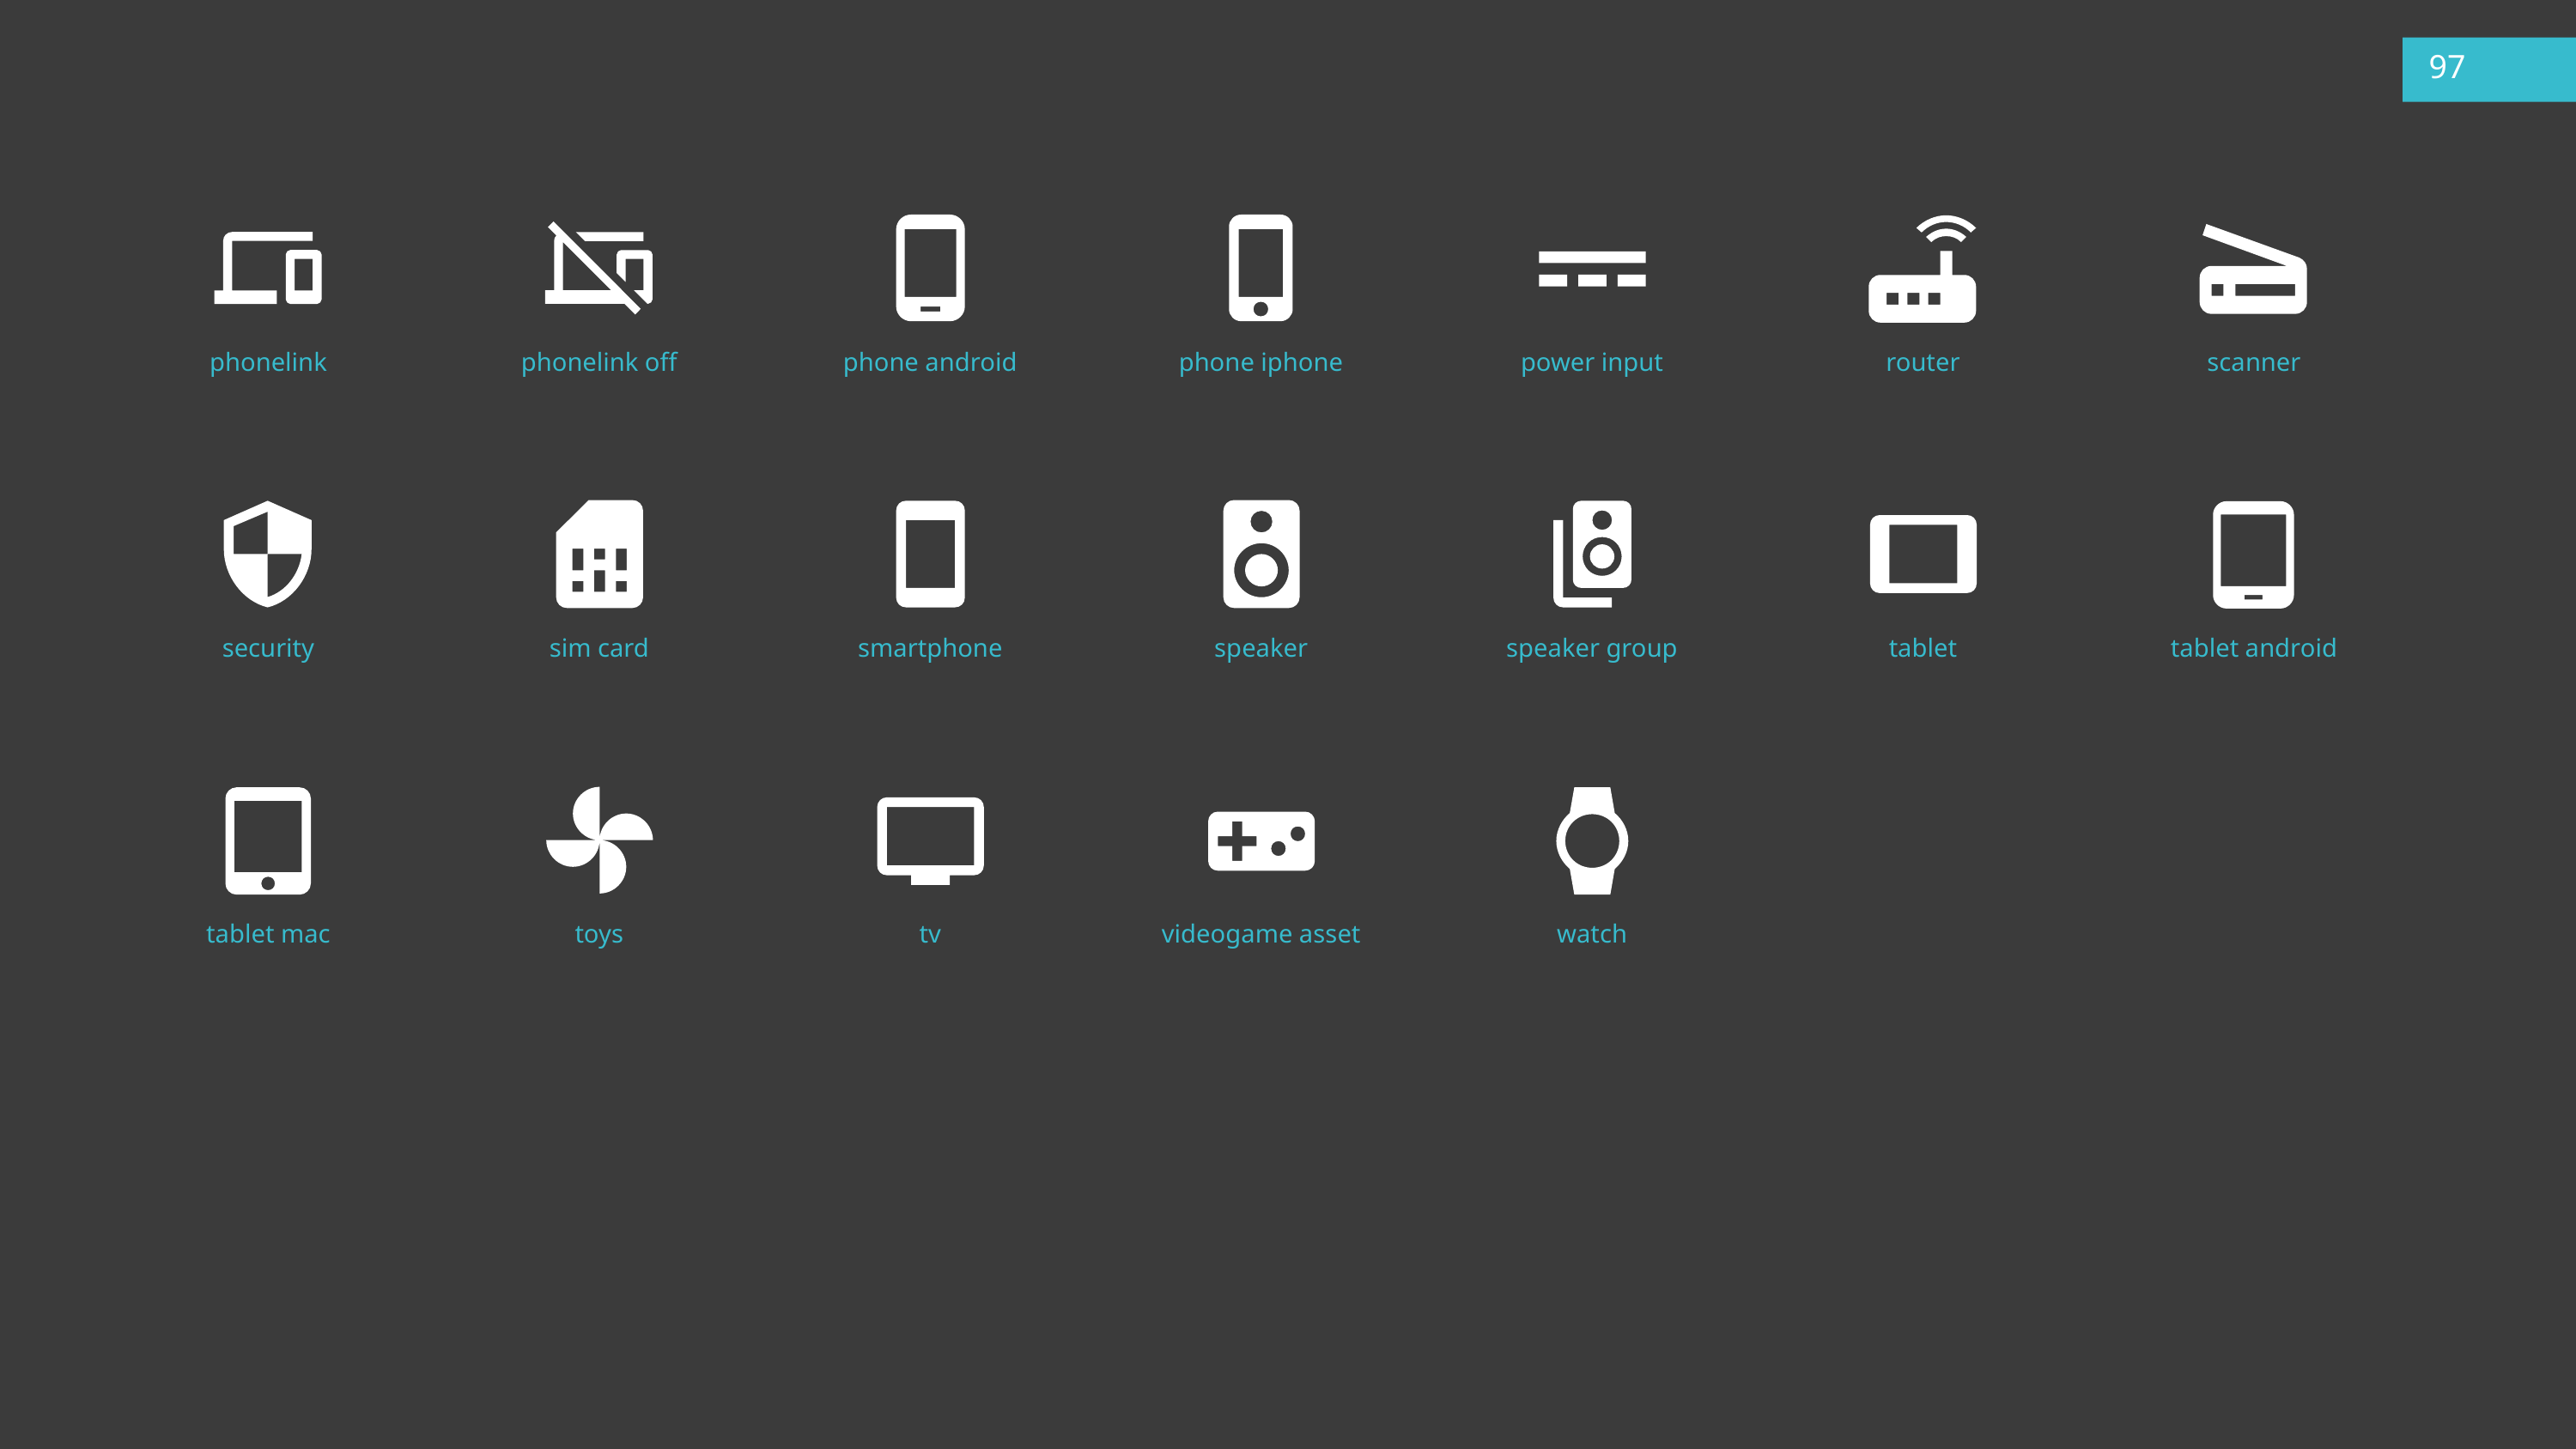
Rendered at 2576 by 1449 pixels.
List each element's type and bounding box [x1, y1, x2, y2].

text_box [544, 221, 641, 315]
text_box [896, 500, 965, 608]
text_box [1556, 787, 1629, 895]
text_box [896, 214, 965, 322]
text_box [225, 787, 312, 895]
text_box [556, 500, 643, 609]
text_box [285, 250, 322, 305]
text_box [1916, 215, 1977, 233]
text_box [2199, 223, 2307, 314]
text_box [1539, 251, 1646, 264]
text_box [877, 797, 984, 885]
text_box [1572, 500, 1631, 588]
text_box [1223, 500, 1300, 609]
text_box [89, 626, 2433, 669]
text_box [1539, 274, 1568, 287]
text_box [1553, 519, 1613, 608]
text_box [2213, 500, 2294, 609]
text_box [1926, 228, 1966, 243]
text_box [1208, 811, 1315, 871]
text_box [1229, 214, 1293, 322]
text_box [1578, 274, 1607, 287]
text_box [89, 912, 1771, 955]
text_box [617, 250, 653, 304]
text_box [1869, 515, 1978, 593]
text_box [1617, 274, 1646, 287]
text_box [546, 786, 653, 894]
text_box [575, 232, 644, 241]
text_box [89, 339, 2433, 383]
text_box [1868, 251, 1977, 323]
slide_number [2415, 35, 2502, 100]
text_box [223, 500, 312, 608]
text_box [214, 232, 313, 305]
